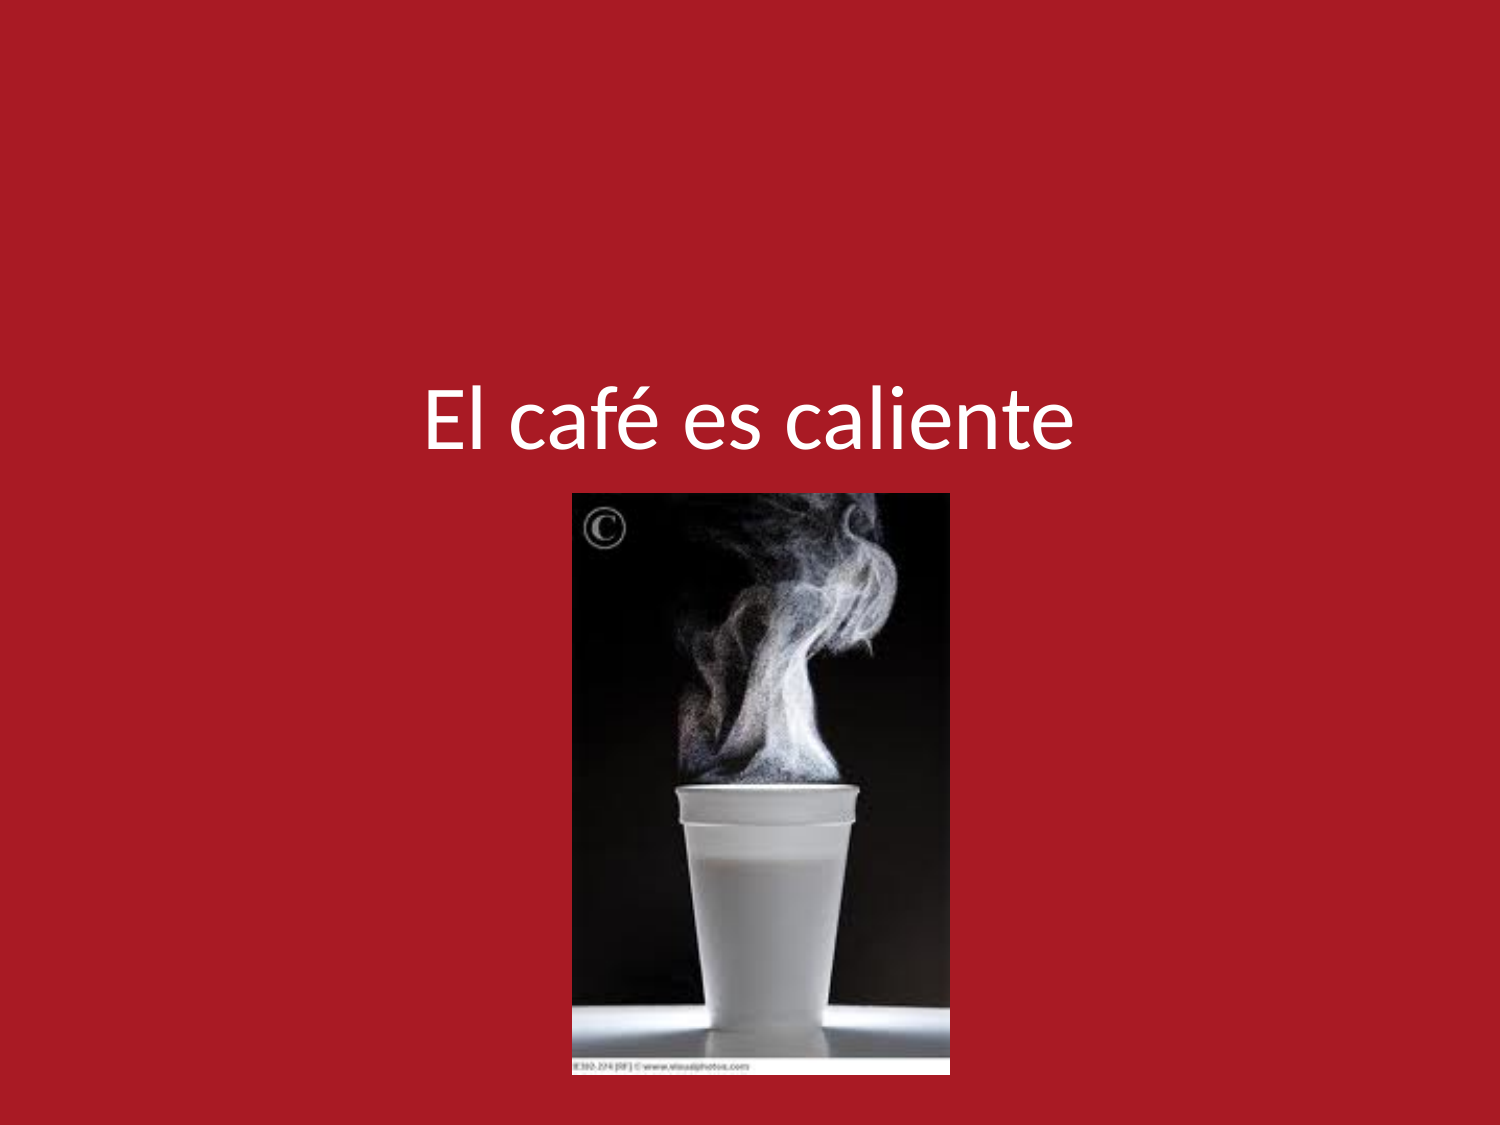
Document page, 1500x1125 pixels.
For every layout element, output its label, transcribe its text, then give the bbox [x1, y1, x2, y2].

title El café es caliente [75, 45, 1425, 1002]
picture [572, 493, 950, 1076]
